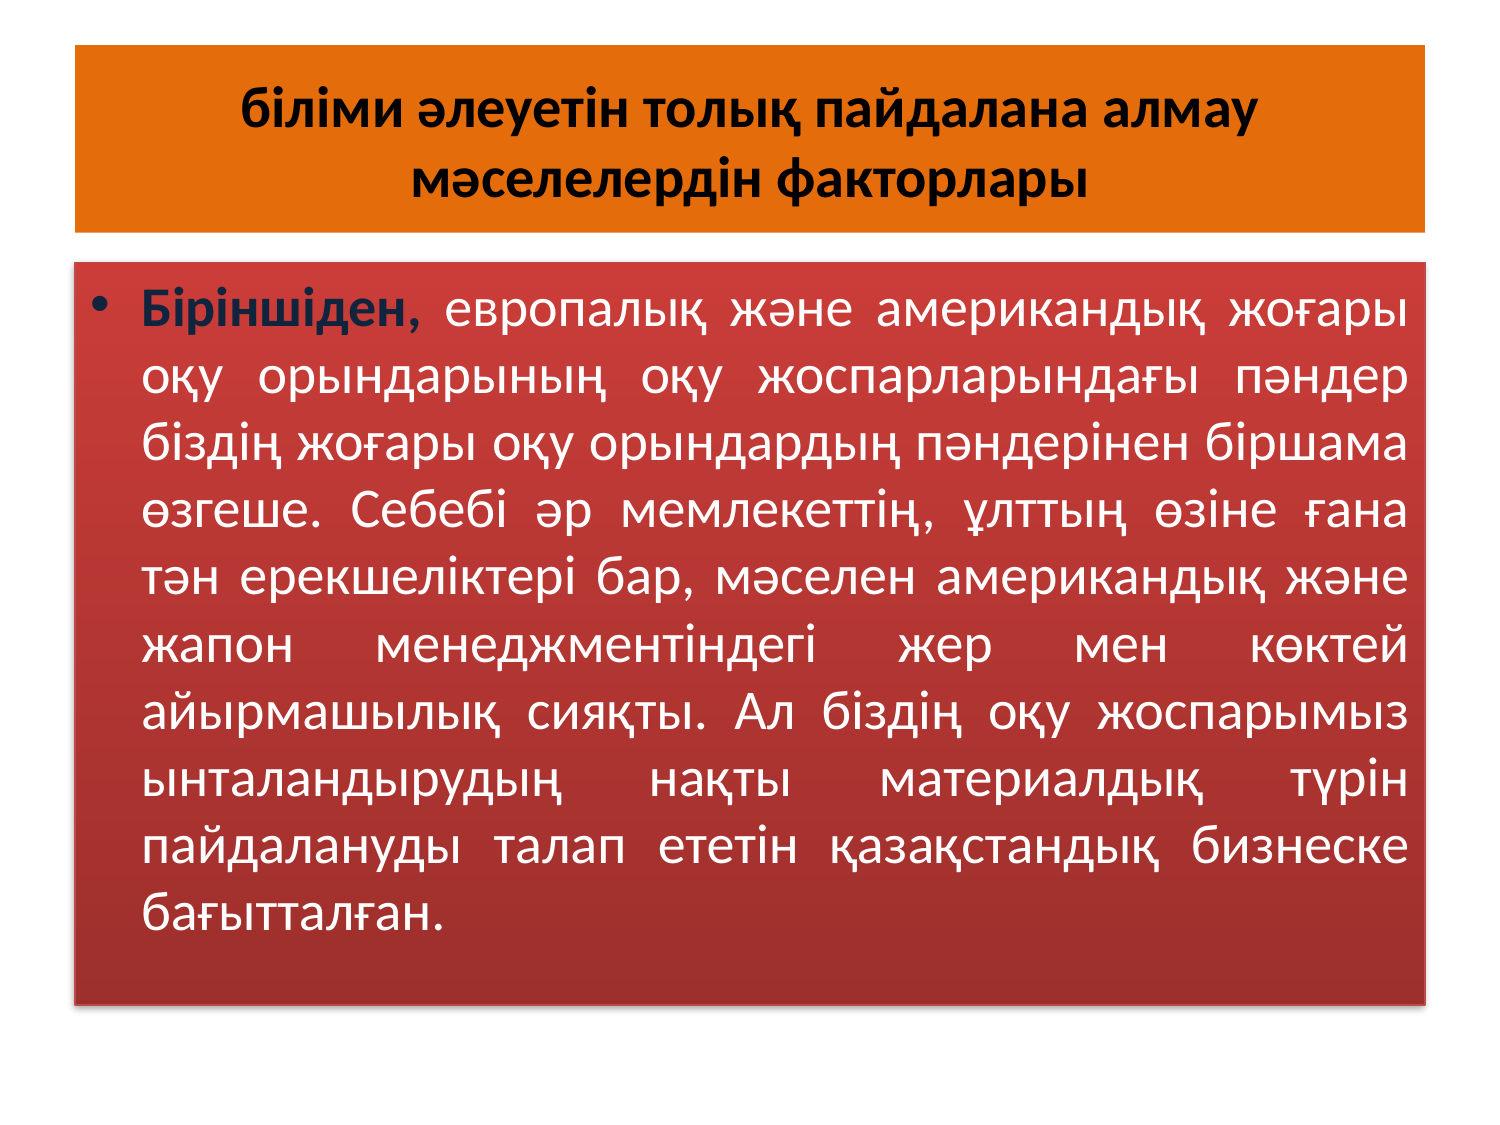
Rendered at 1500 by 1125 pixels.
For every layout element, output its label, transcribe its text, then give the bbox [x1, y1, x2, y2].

list Біріншіден, европалық және американдық жоғары оқу орындарының оқу жоспарларындағы пәндер біздің жоғары оқу орындардың пәндерінен біршама өзгеше. Себебі әр мемлекеттің, ұлттың өзіне ғана тән ерекшеліктері бар, мәселен американдық және жапон менеджментіндегі жер мен көктей айырмашылық сияқты. Ал біздің оқу жоспарымыз ынталандырудың нақты материалдық түрін пайдалануды талап ететін қазақстандық бизнеске бағытталған. [74, 262, 1426, 1006]
title біліми әлеуетін толық пайдалана алмау мәселелердін факторлары [75, 45, 1425, 233]
